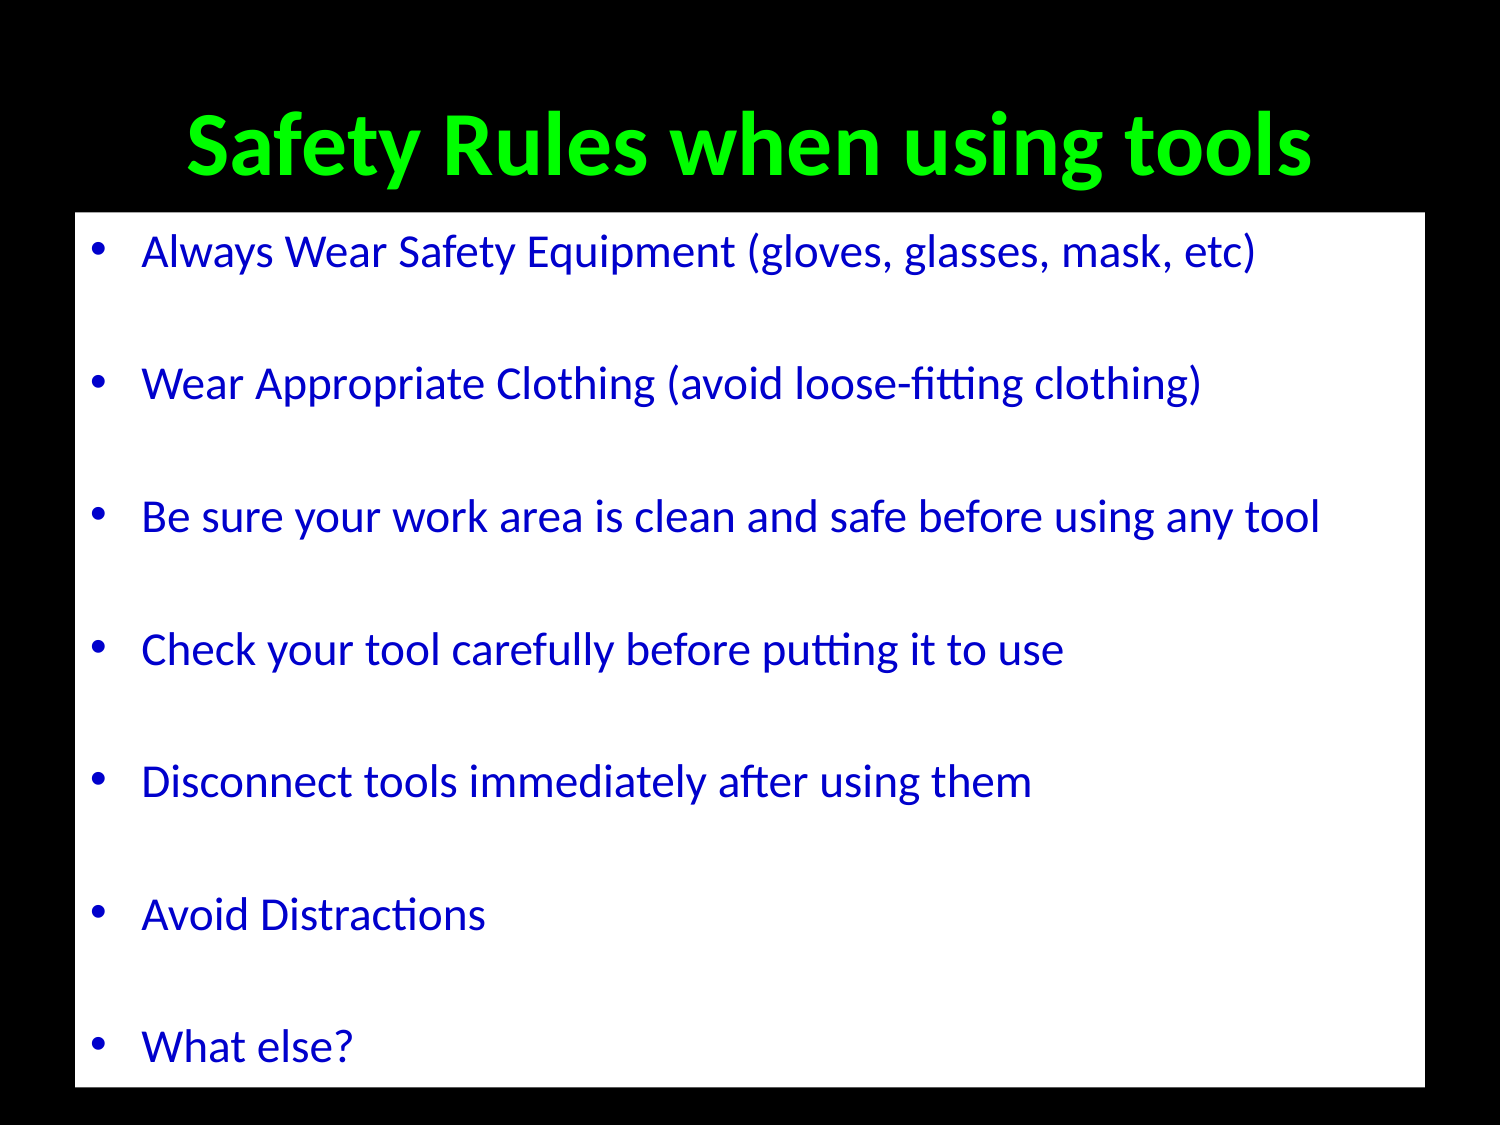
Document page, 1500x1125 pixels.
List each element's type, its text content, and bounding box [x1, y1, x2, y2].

list Always Wear Safety Equipment (gloves, glasses, mask, etc) Wear Appropriate Clothing (avoid loose-fitting clothing) Be sure your work area is clean and safe before using any tool Check your tool carefully before putting it to use Disconnect tools immediately after using them Avoid Distractions What else? [75, 212, 1425, 1088]
title Safety Rules when using tools [75, 45, 1425, 212]
